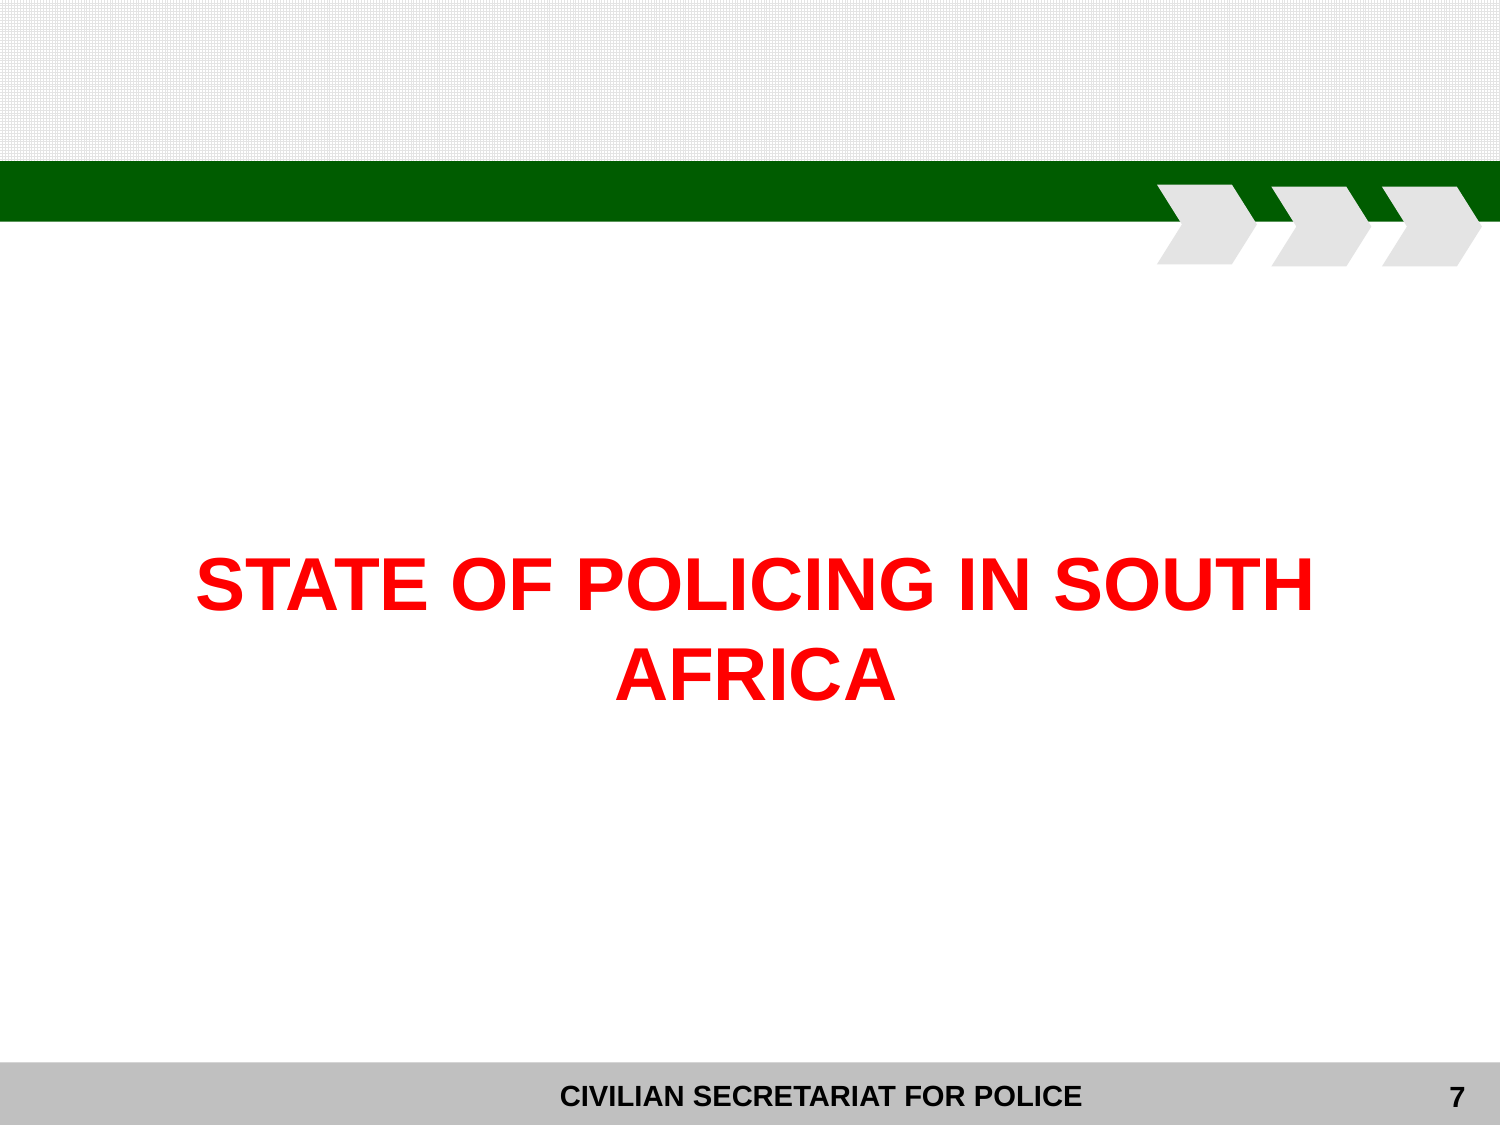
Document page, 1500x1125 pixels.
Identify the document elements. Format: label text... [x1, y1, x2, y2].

list STATE OF POLICING IN SOUTH AFRICA [118, 476, 1394, 723]
slide_number 7 [1130, 1070, 1481, 1125]
